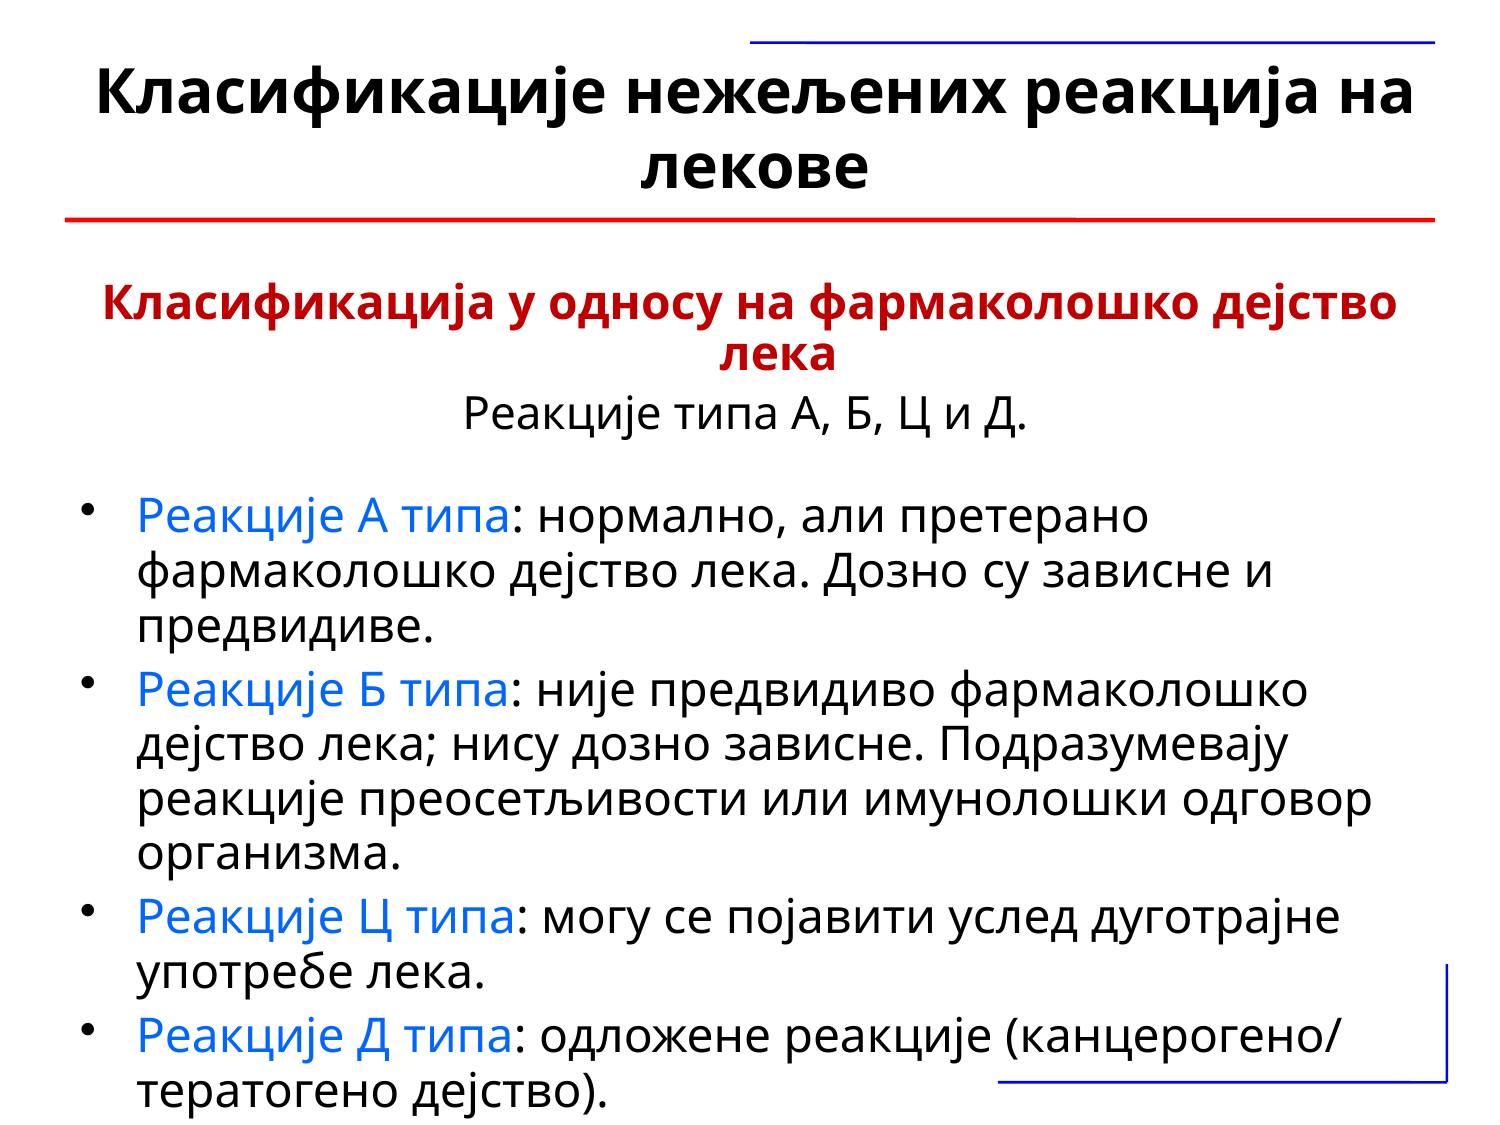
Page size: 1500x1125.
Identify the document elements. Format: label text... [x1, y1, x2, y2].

title Класификације нежељених реакција на лекове [74, 74, 1438, 209]
list Класификација у односу на фармаколошко дејство лека Реакције типа А, Б, Ц и Д. Реакцијe А типа: нормално, али претерано фармаколoшко дејство лека. Дозно су зависне и предвидиве. Реакцијe Б типа: није предвидиво фармаколошко дејство лека; нису дозно зависне. Подразумевају реакције преосетљивости или имунолошки одговор организма. Реакције Ц типа: могу се појавити услед дуготрајне употребе лека. Реакције Д типа: одложене реакције (канцерогено/ тератогено дејство). [64, 270, 1437, 1071]
